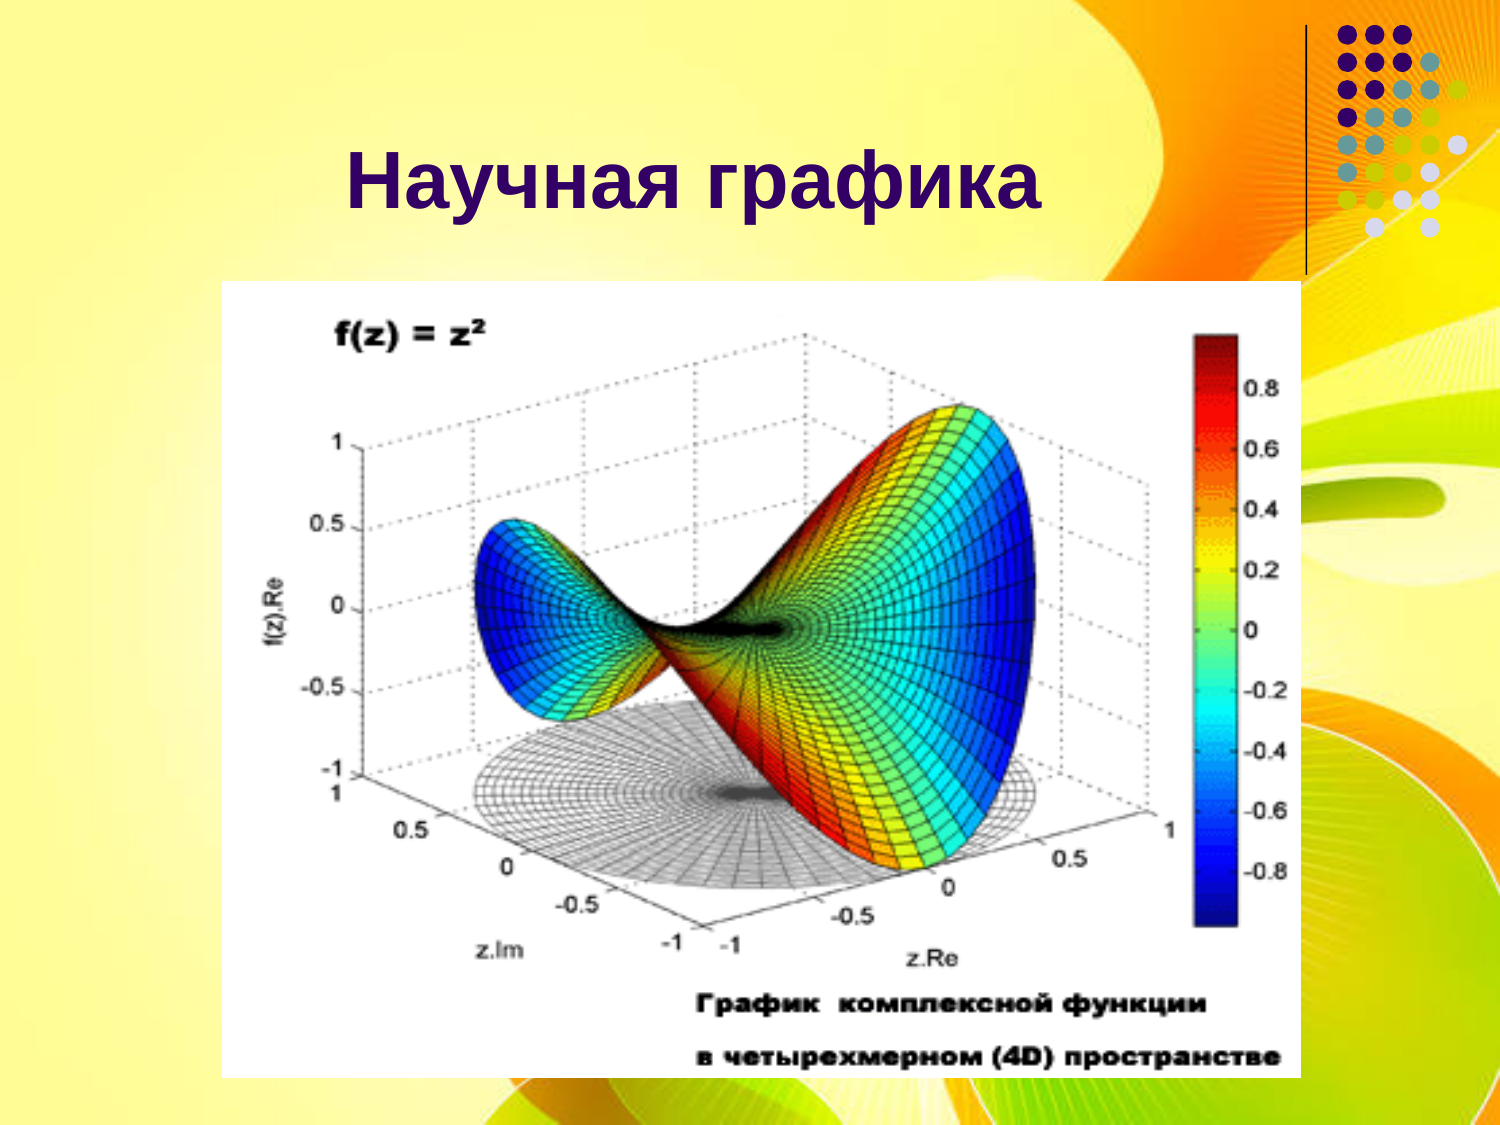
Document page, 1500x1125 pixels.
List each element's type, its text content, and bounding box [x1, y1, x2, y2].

title Научная графика [74, 19, 1313, 233]
picture [0, 0, 1500, 1125]
